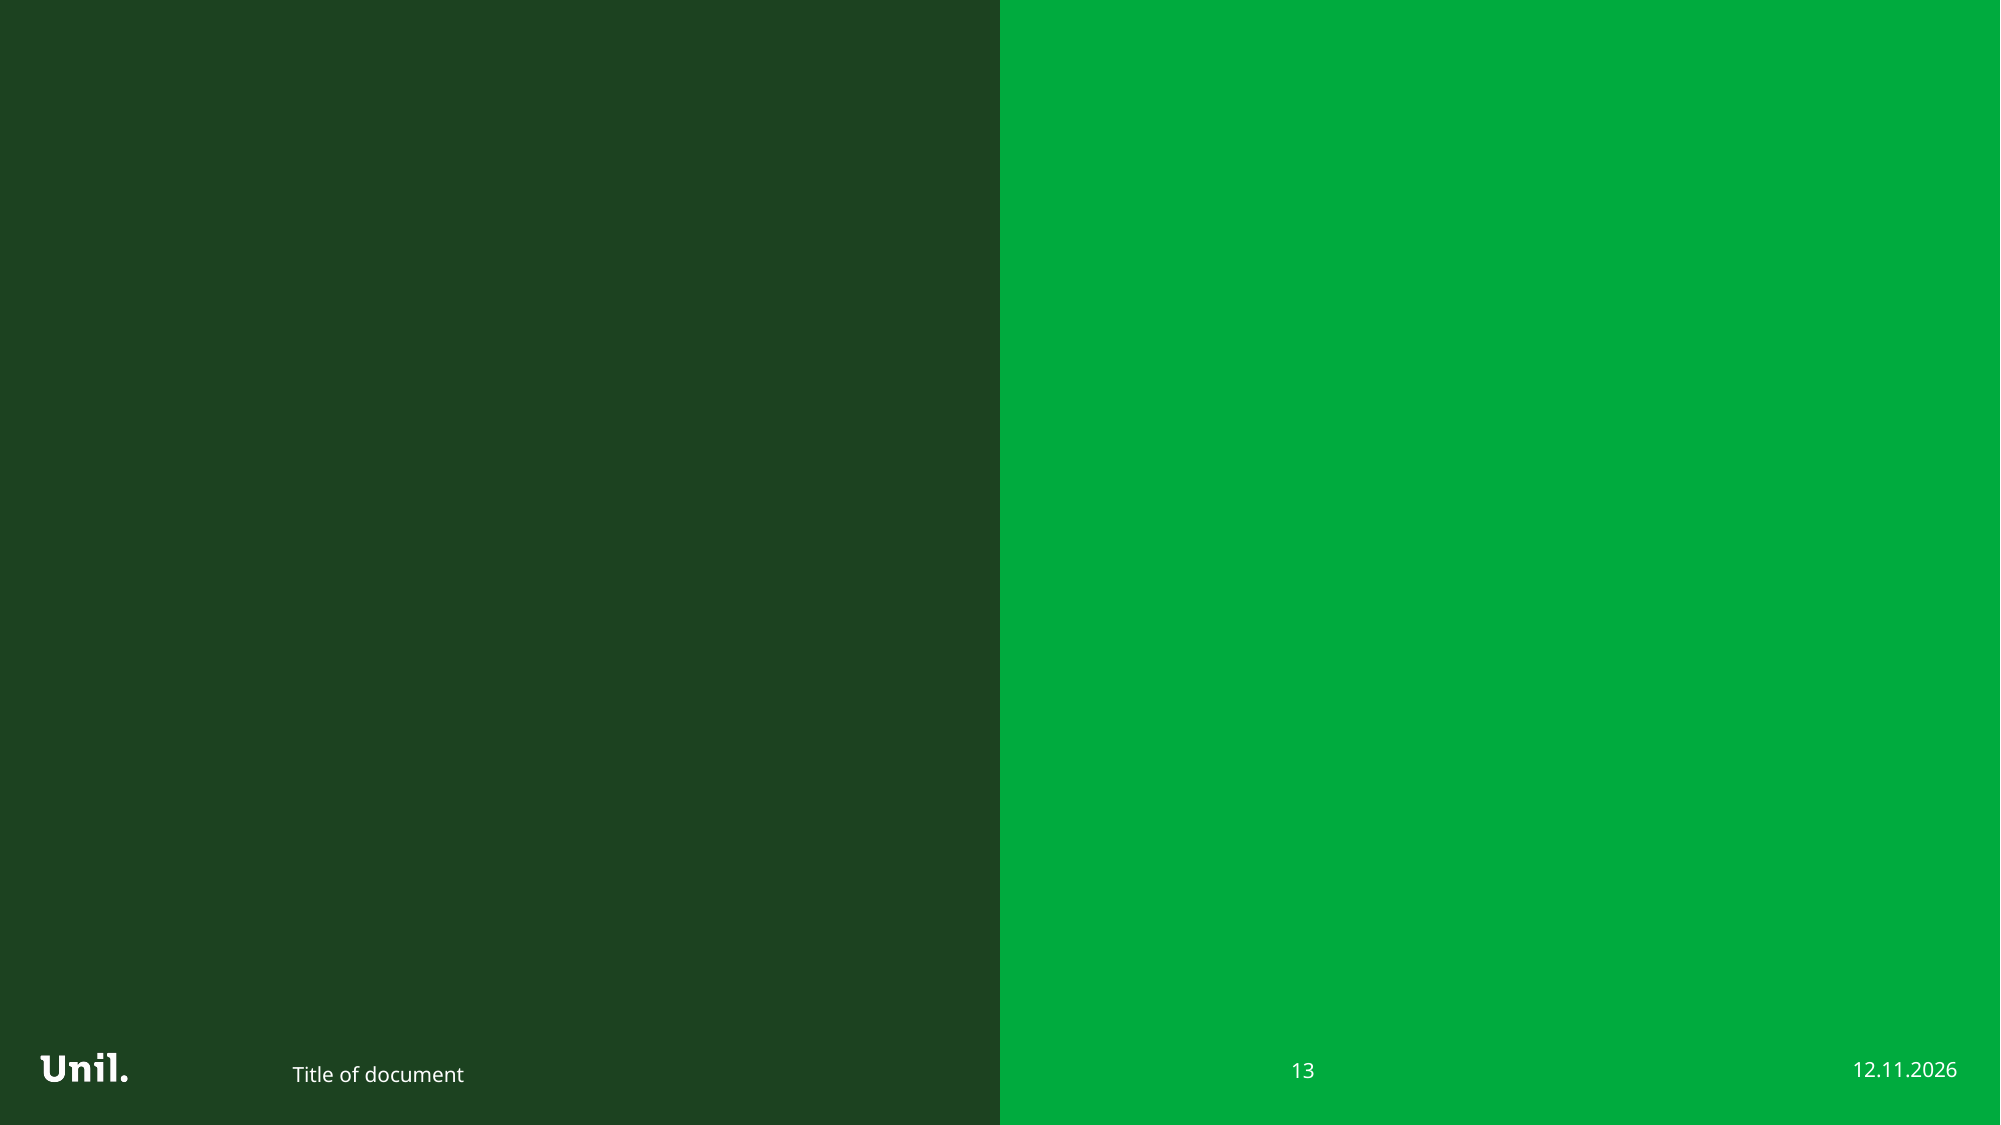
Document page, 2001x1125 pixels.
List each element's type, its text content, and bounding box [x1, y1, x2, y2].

slide_number 13 [1250, 1037, 1355, 1086]
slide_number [1789, 1026, 1958, 1086]
picture [27, 1042, 141, 1095]
footer Title of document [292, 1011, 1048, 1087]
